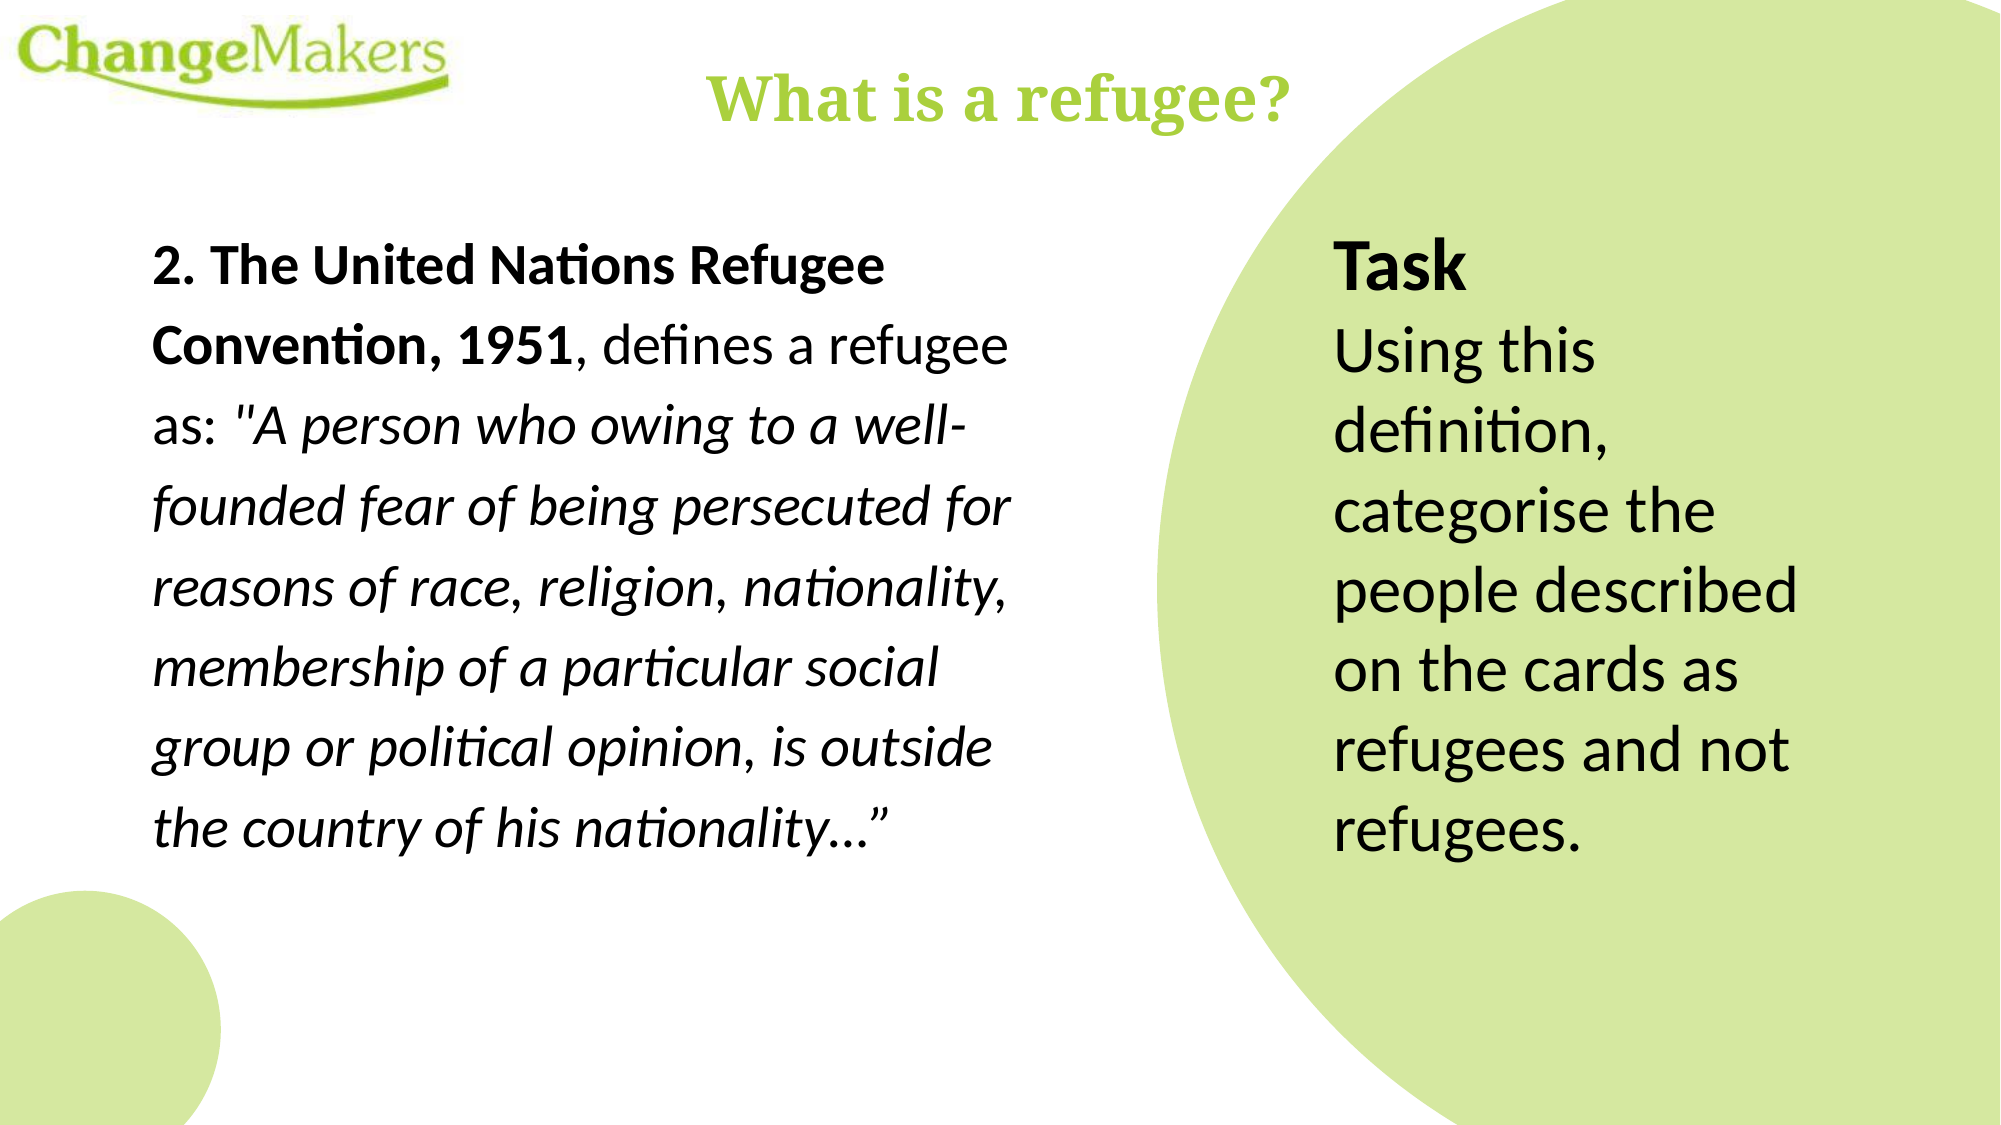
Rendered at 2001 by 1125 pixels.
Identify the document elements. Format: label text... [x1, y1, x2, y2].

picture [0, 15, 508, 118]
text_box 2. The United Nations Refugee Convention, 1951, defines a refugee as: "A person who owing to a well-founded fear of being persecuted for reasons of race, religion, nationality, membership of a particular social group or political opinion, is outside the country of his nationality…” [137, 208, 1063, 867]
text_box Task Using this definition, categorise the people described on the cards as refugees and not refugees. [1318, 208, 1863, 873]
title What is a refugee? [137, 59, 1863, 278]
